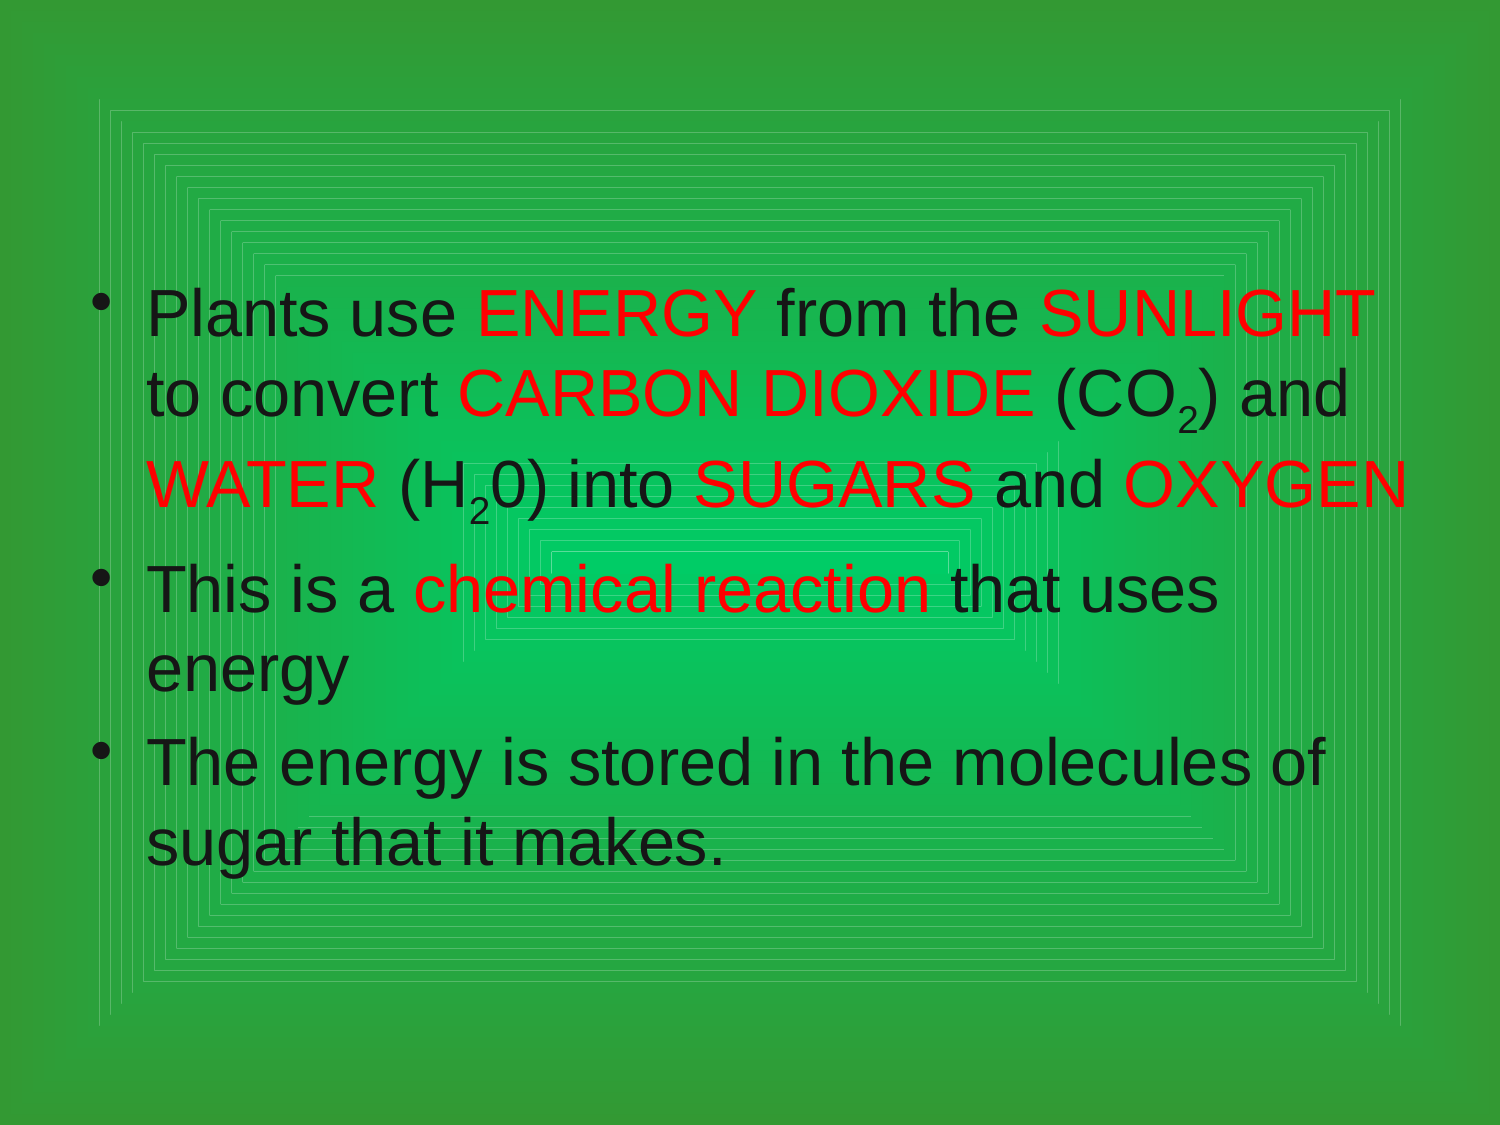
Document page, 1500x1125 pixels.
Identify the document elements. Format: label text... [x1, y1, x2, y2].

list Plants use ENERGY from the SUNLIGHT to convert CARBON DIOXIDE (CO2) and WATER (H20) into SUGARS and OXYGEN This is a chemical reaction that uses energy The energy is stored in the molecules of sugar that it makes. [74, 262, 1426, 1006]
